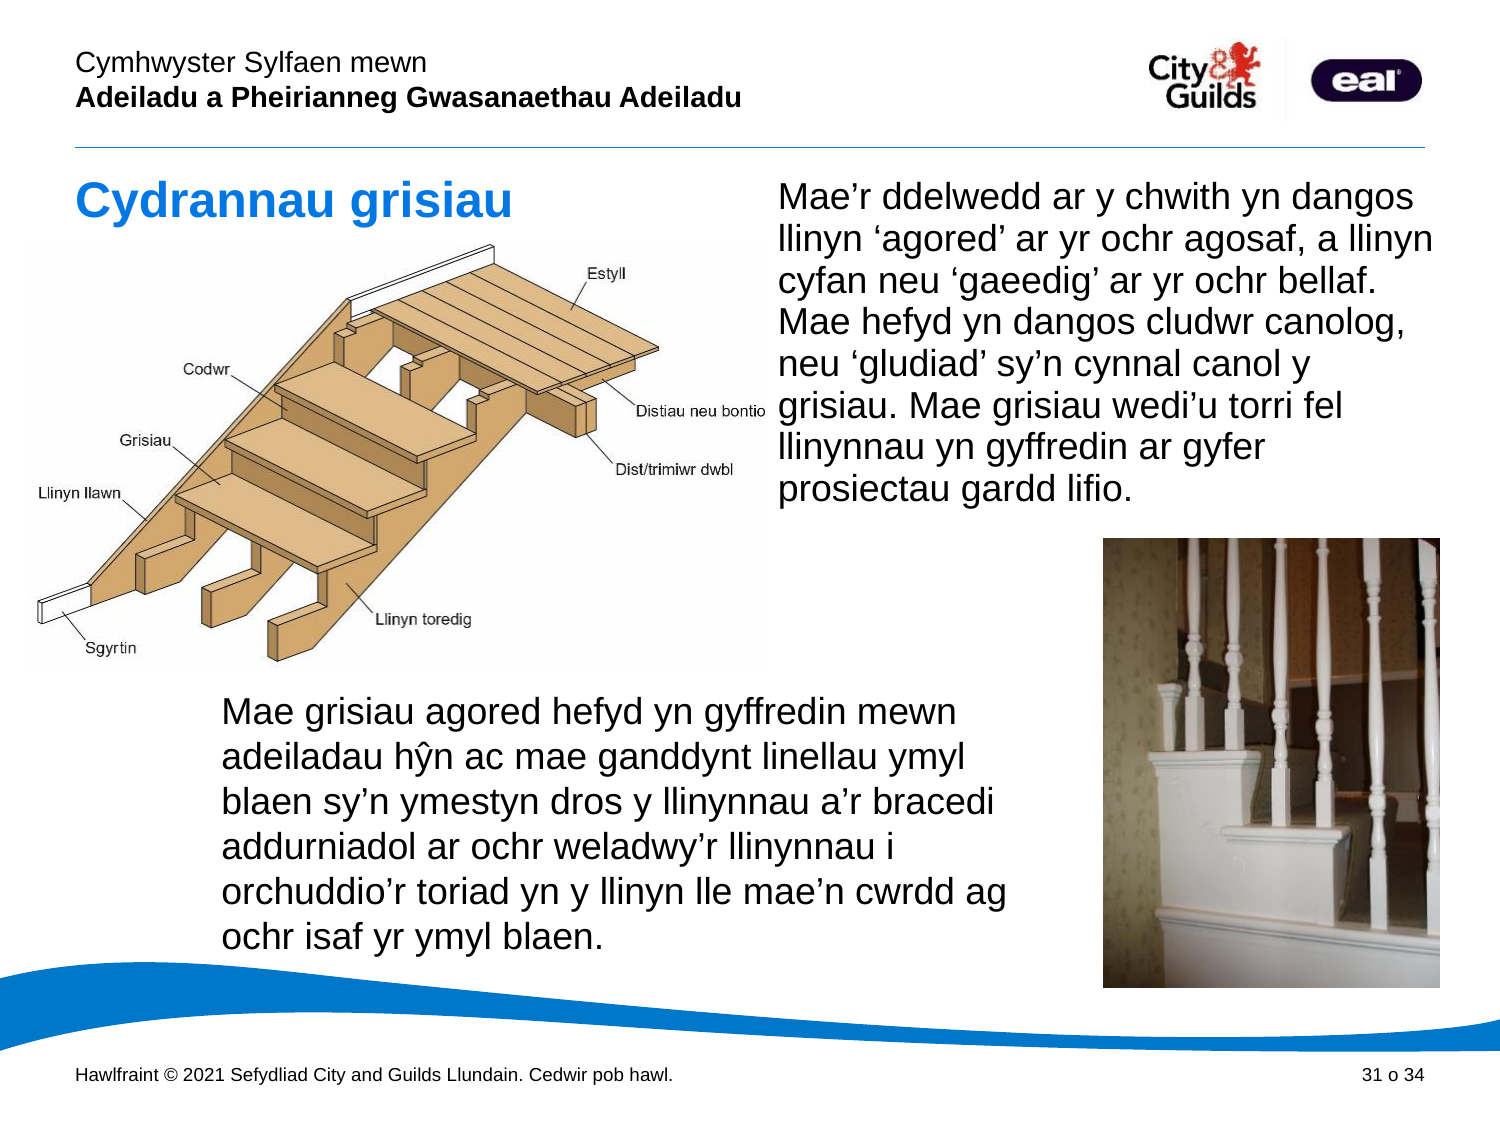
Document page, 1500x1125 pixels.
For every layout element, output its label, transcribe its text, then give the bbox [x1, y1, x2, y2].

picture [1149, 38, 1422, 121]
text_box Mae grisiau agored hefyd yn gyffredin mewn adeiladau hŷn ac mae ganddynt linellau ymyl blaen sy’n ymestyn dros y llinynnau a’r bracedi addurniadol ar ochr weladwy’r llinynnau i orchuddio’r toriad yn y llinyn lle mae’n cwrdd ag ochr isaf yr ymyl blaen. [206, 679, 1078, 1010]
title Cydrannau grisiau [74, 167, 1426, 231]
picture [1102, 538, 1440, 988]
picture [25, 243, 766, 670]
list Mae’r ddelwedd ar y chwith yn dangos llinyn ‘agored’ ar yr ochr agosaf, a llinyn cyfan neu ‘gaeedig’ ar yr ochr bellaf. Mae hefyd yn dangos cludwr canolog, neu ‘gludiad’ sy’n cynnal canol y grisiau. Mae grisiau wedi’u torri fel llinynnau yn gyffredin ar gyfer prosiectau gardd lifio. [777, 175, 1440, 549]
